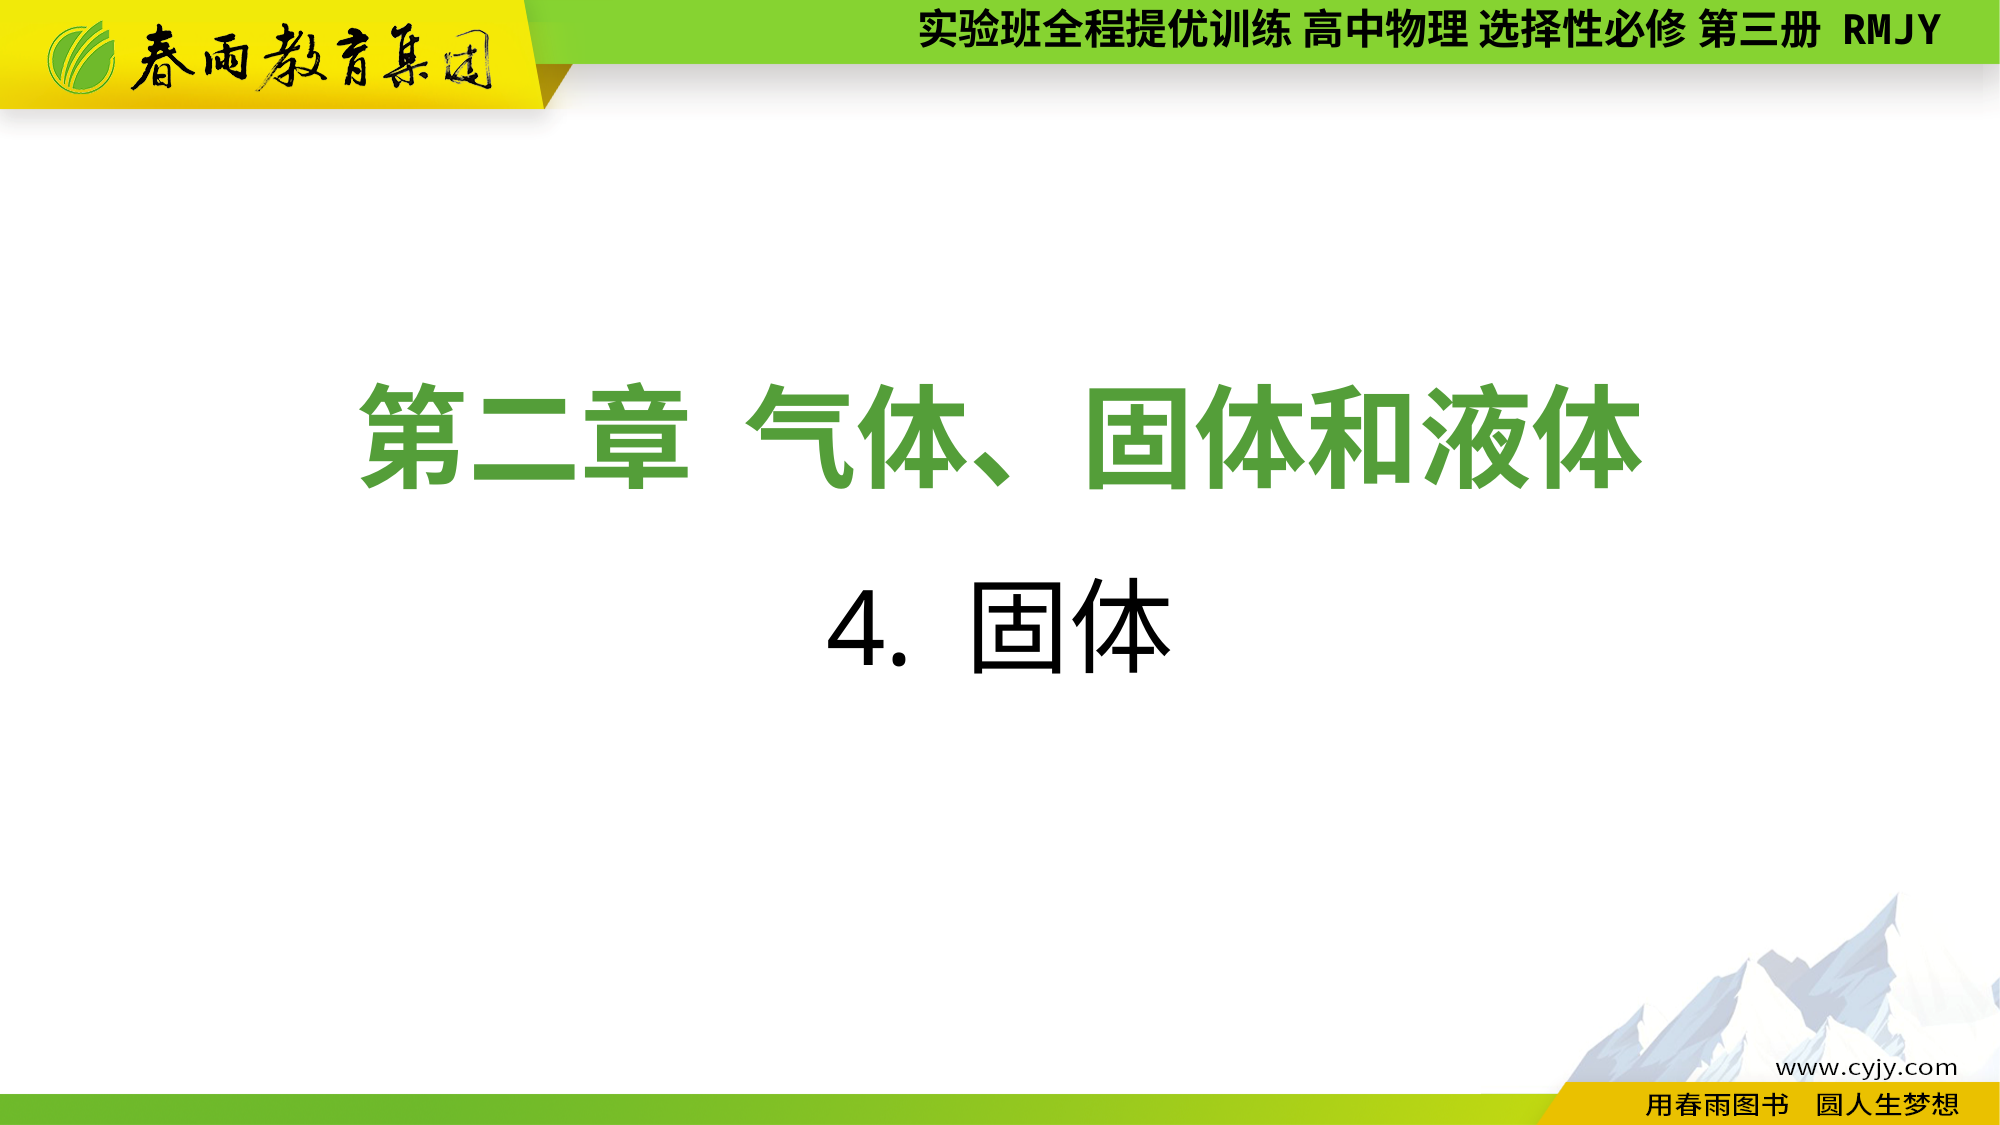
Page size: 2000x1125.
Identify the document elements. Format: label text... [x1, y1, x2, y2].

text_box 4. 固体 [54, 491, 1946, 694]
picture [0, 0, 2000, 1125]
text_box 第二章 气体、固体和液体 [54, 291, 1946, 491]
